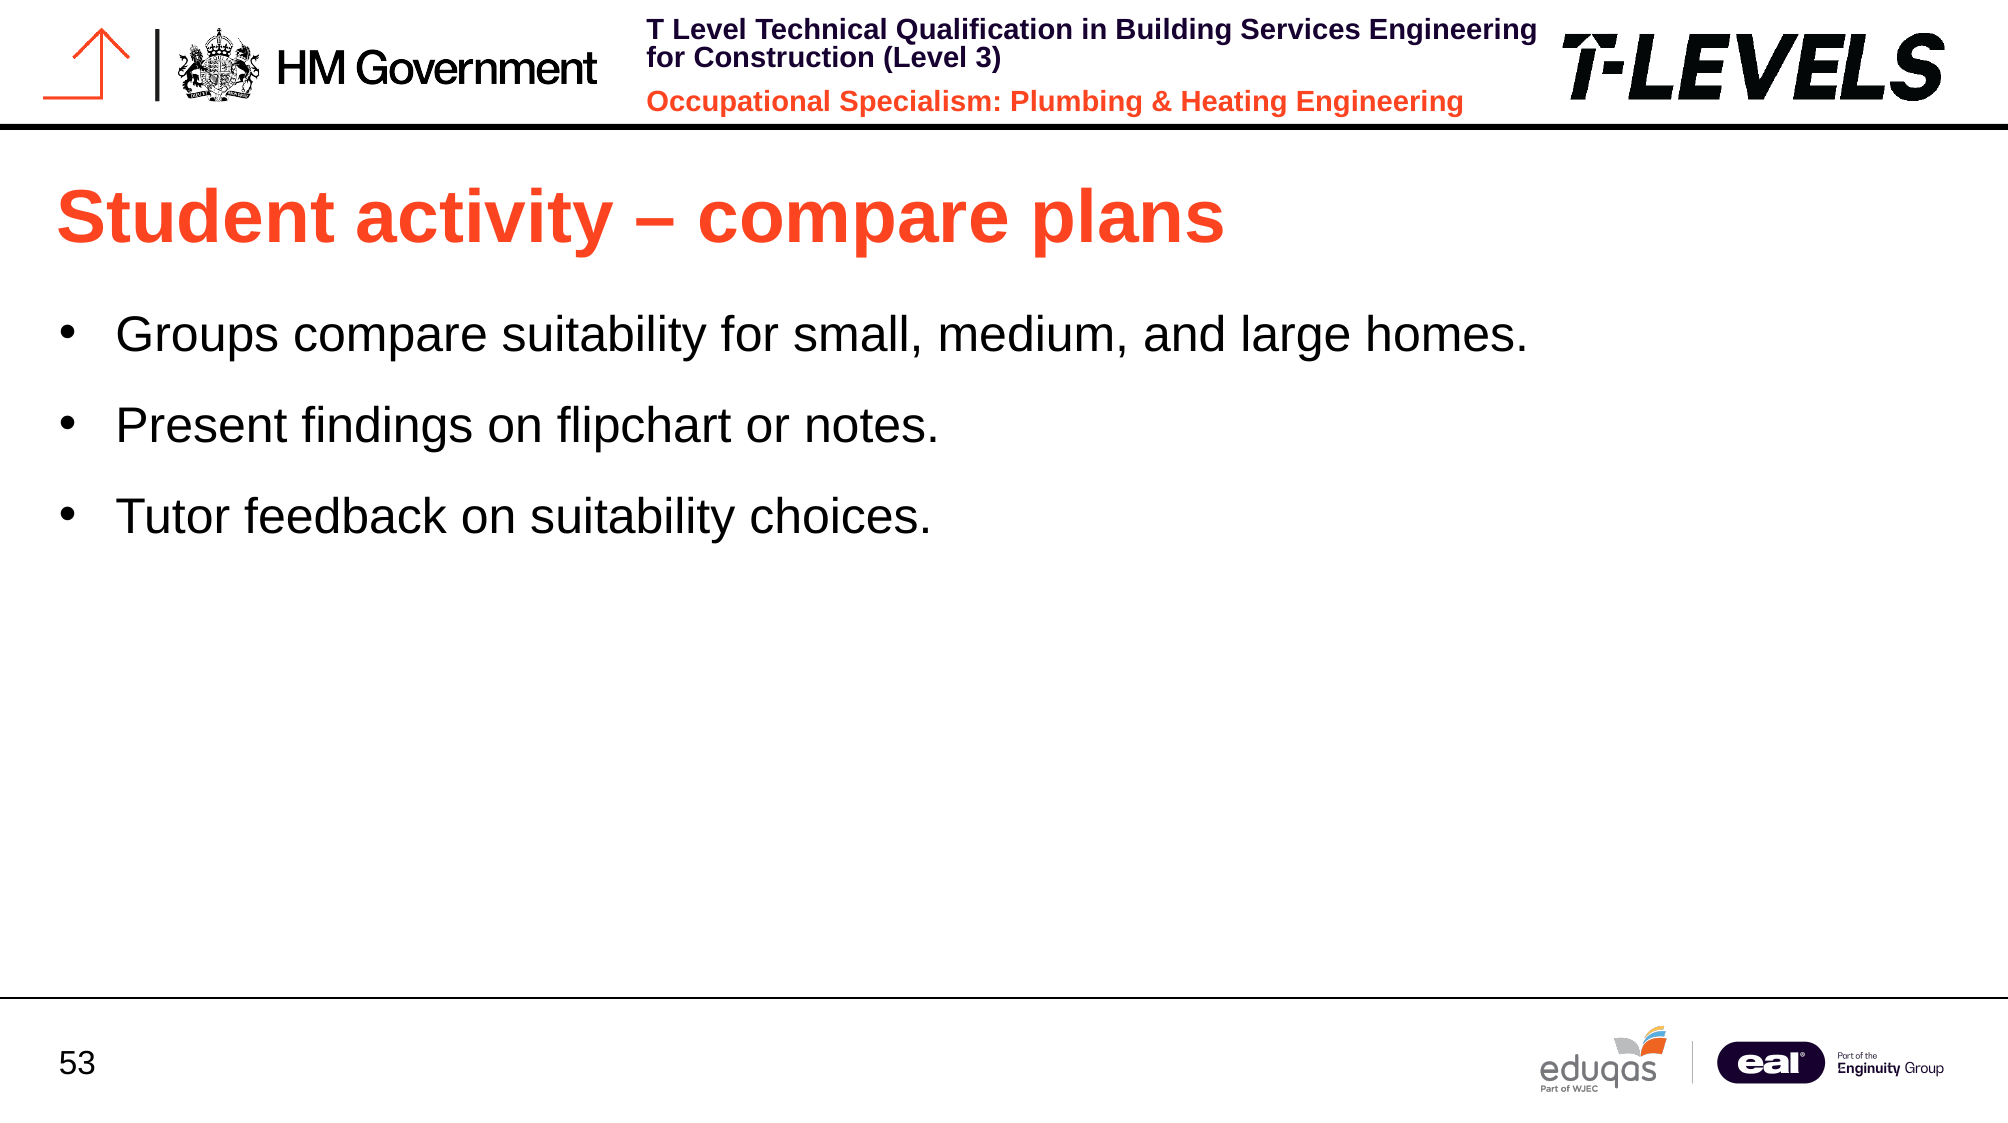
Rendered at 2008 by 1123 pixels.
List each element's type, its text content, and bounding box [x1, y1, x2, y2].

picture [1543, 25, 1964, 108]
picture [1535, 1021, 1949, 1097]
picture [155, 28, 597, 102]
picture [38, 27, 136, 100]
list Groups compare suitability for small, medium, and large homes. Present findings on flipchart or notes. Tutor feedback on suitability choices. [59, 295, 1949, 975]
title Student activity – compare plans [41, 111, 1949, 314]
